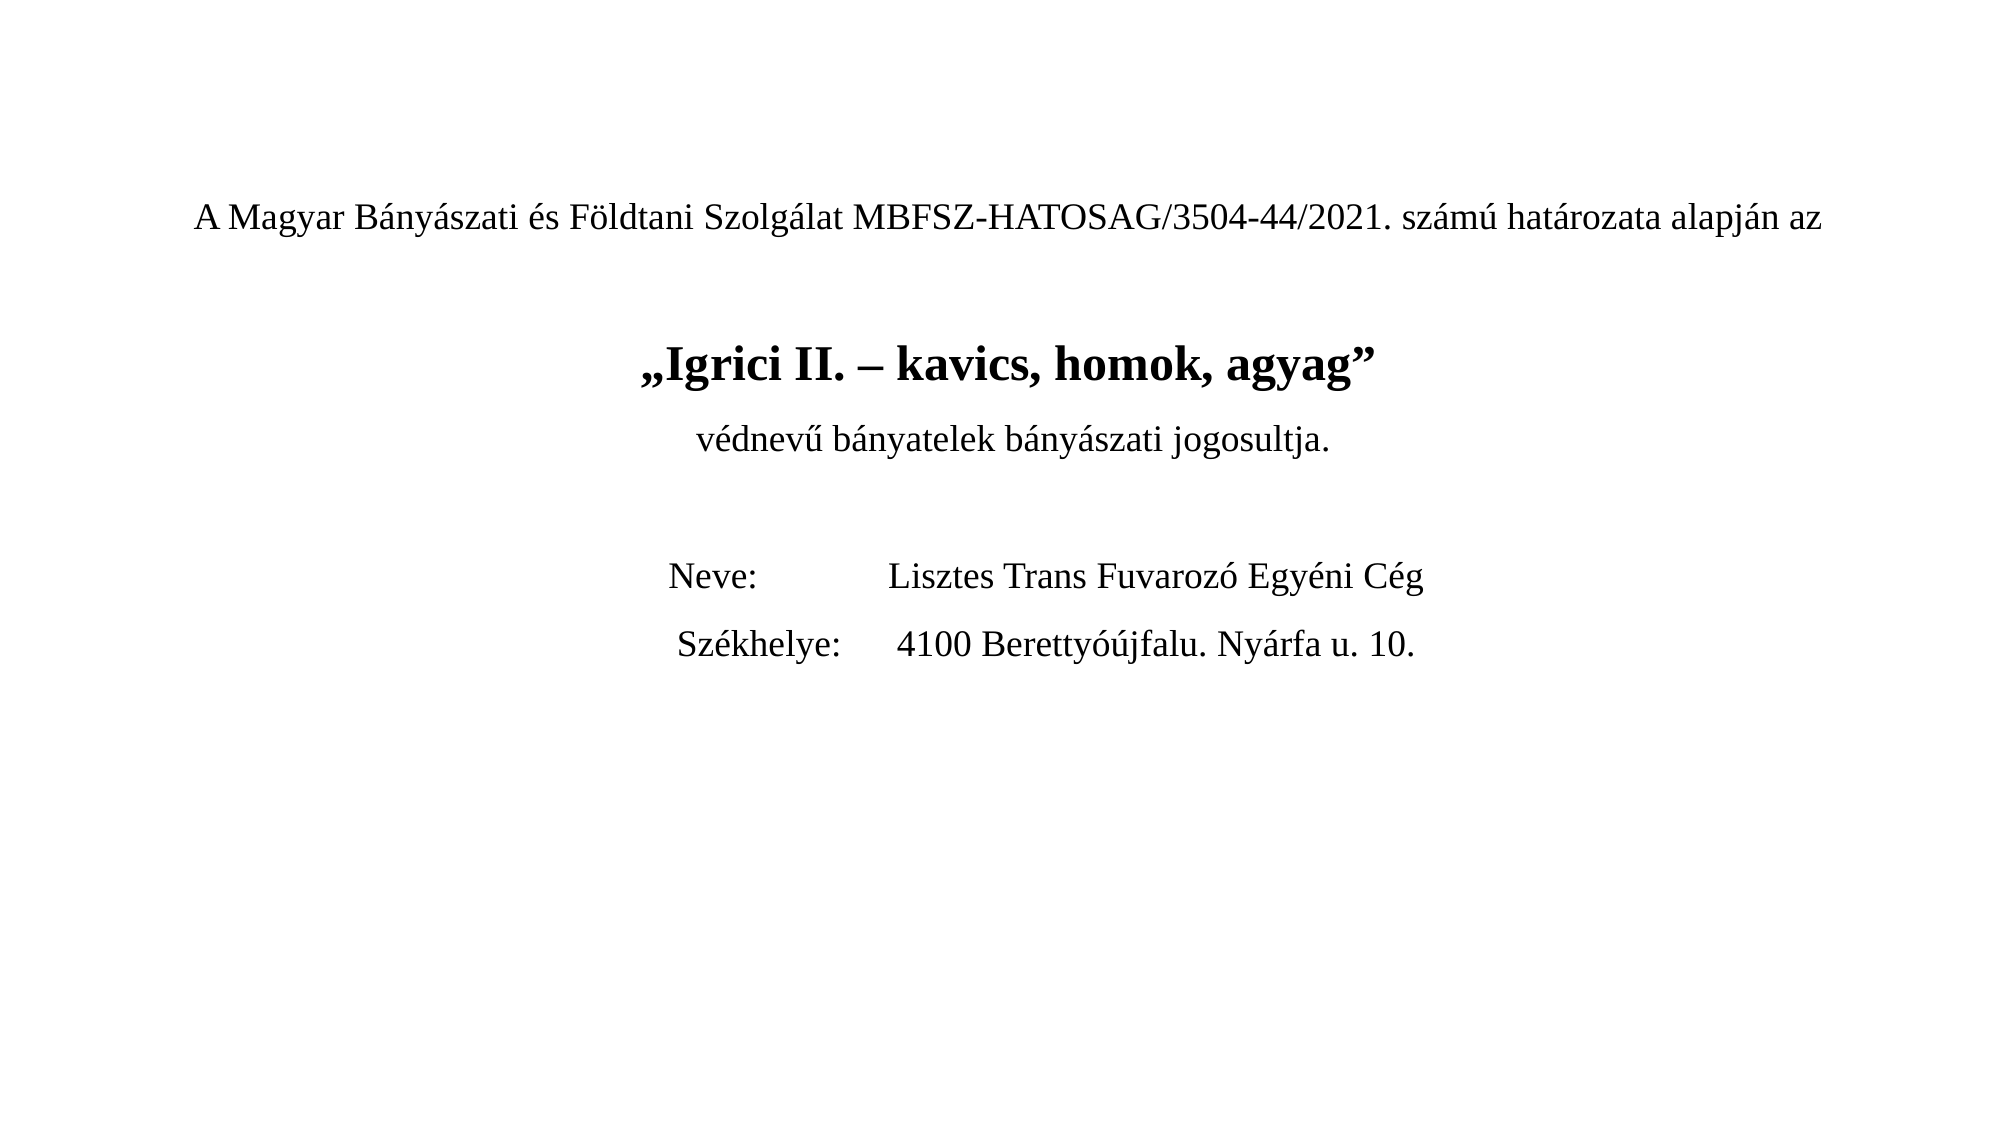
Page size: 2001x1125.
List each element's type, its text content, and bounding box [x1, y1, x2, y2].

text_box A Magyar Bányászati és Földtani Szolgálat MBFSZ-HATOSAG/3504-44/2021. számú határozata alapján az „Igrici II. – kavics, homok, agyag” védnevű bányatelek bányászati jogosultja. Neve: Lisztes Trans Fuvarozó Egyéni Cég Székhelye: 4100 Berettyóújfalu. Nyárfa u. 10. [91, 177, 1937, 877]
